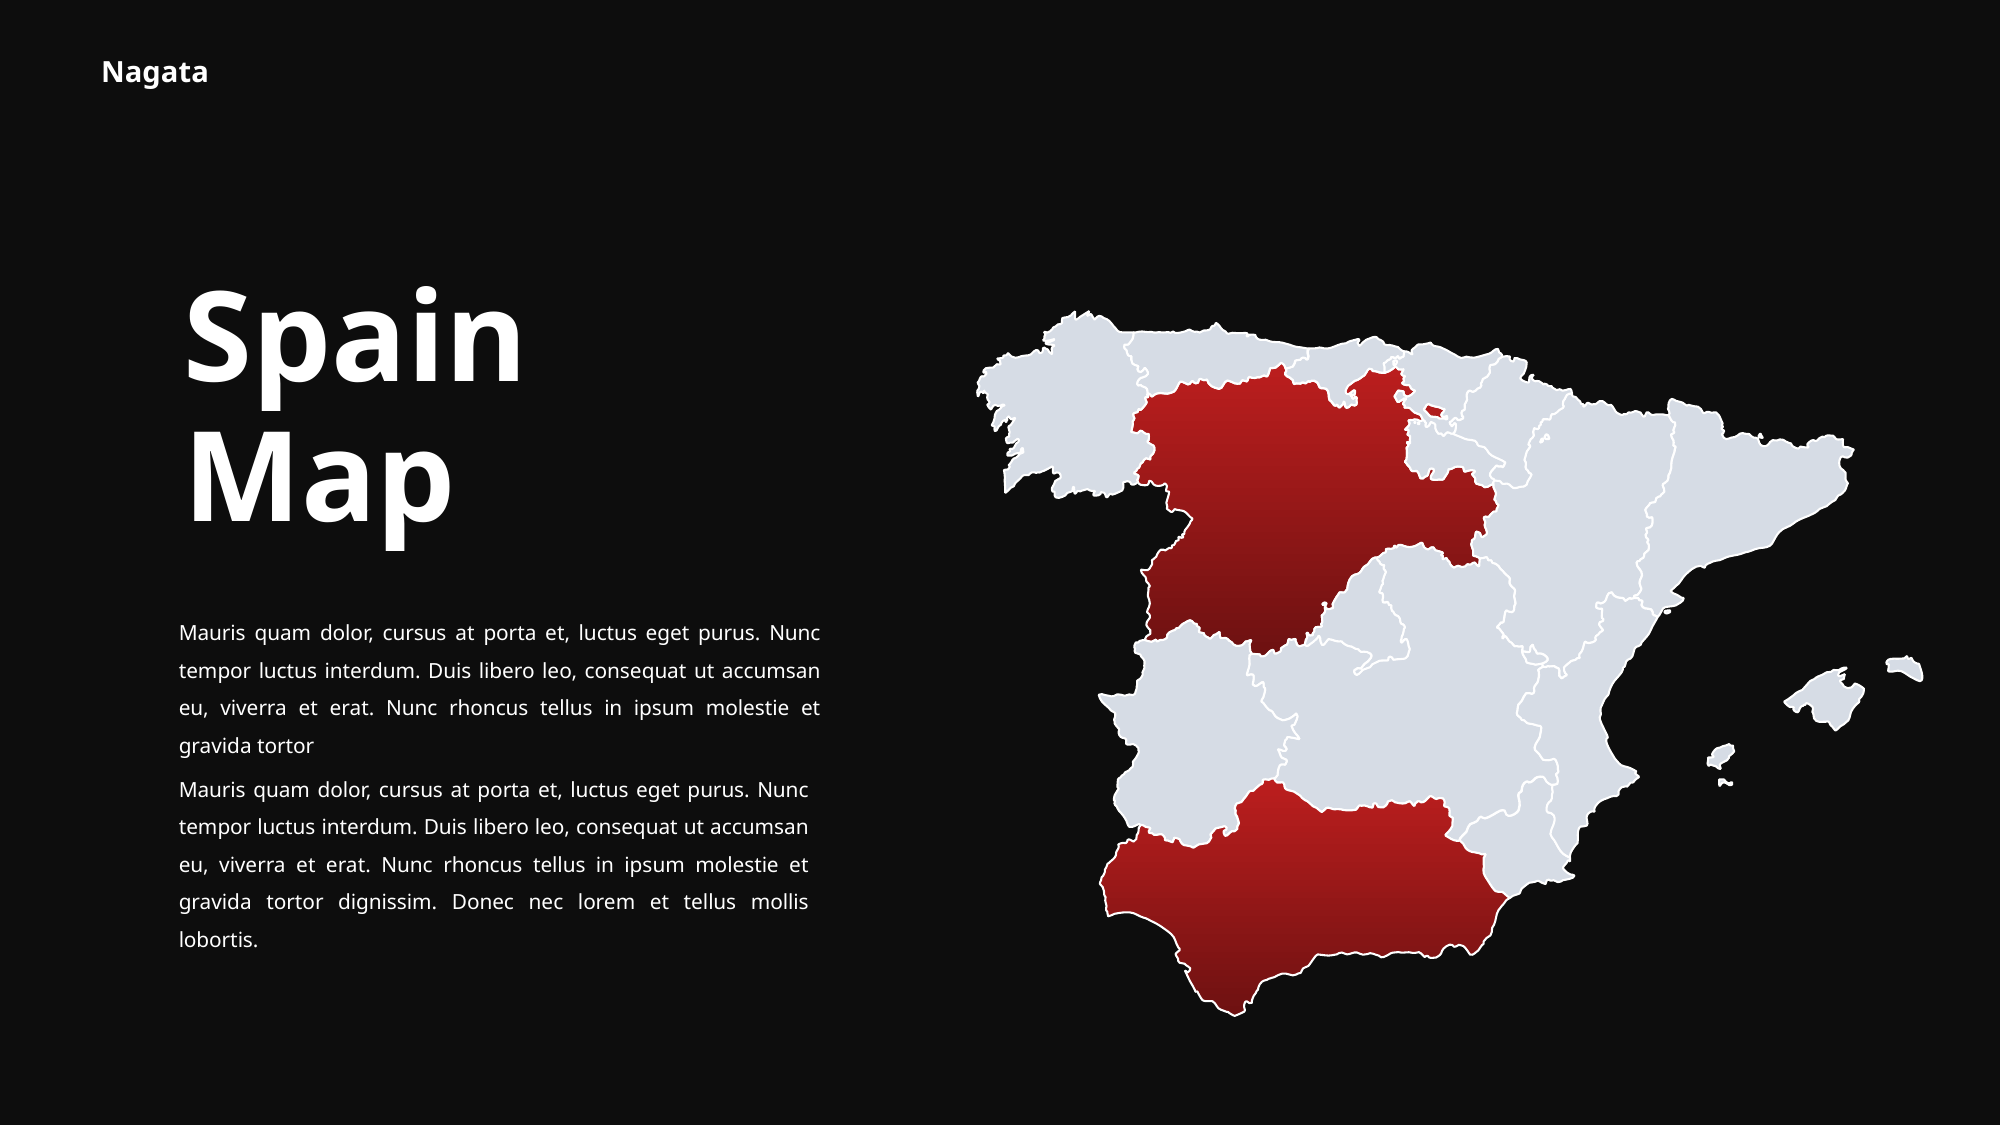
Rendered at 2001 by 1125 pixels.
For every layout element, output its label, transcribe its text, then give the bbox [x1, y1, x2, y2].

text_box Mauris quam dolor, cursus at porta et, luctus eget purus. Nunc tempor luctus interdum. Duis libero leo, consequat ut accumsan eu, viverra et erat. Nunc rhoncus tellus in ipsum molestie et gravida tortor [168, 602, 831, 763]
text_box Map [168, 389, 883, 554]
text_box Nagata [86, 46, 275, 96]
text_box Mauris quam dolor, cursus at porta et, luctus eget purus. Nunc tempor luctus interdum. Duis libero leo, consequat ut accumsan eu, viverra et erat. Nunc rhoncus tellus in ipsum molestie et gravida tortor dignissim. Donec nec lorem et tellus mollis lobortis. [168, 758, 819, 957]
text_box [975, 308, 1923, 1018]
text_box Spain [168, 248, 883, 389]
